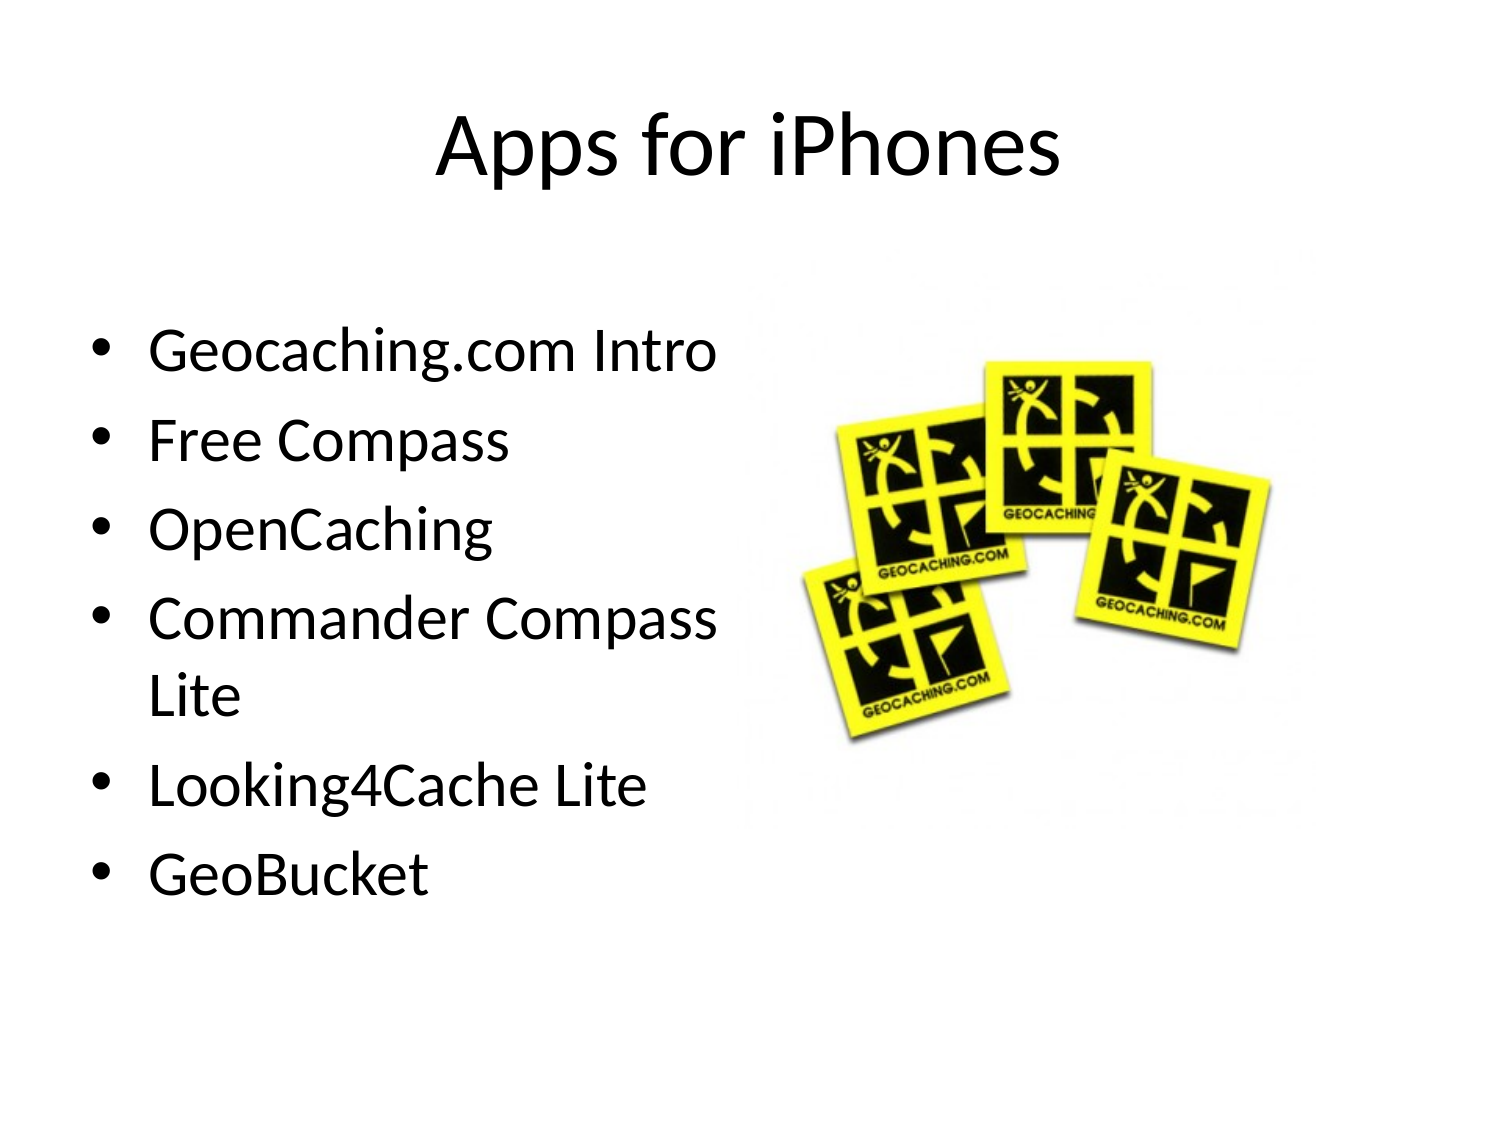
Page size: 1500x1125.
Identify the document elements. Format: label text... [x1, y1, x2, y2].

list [737, 249, 1316, 829]
list Geocaching.com Intro Free Compass OpenCaching Commander Compass Lite Looking4Cache Lite GeoBucket [75, 299, 738, 949]
title Apps for iPhones [75, 45, 1425, 233]
